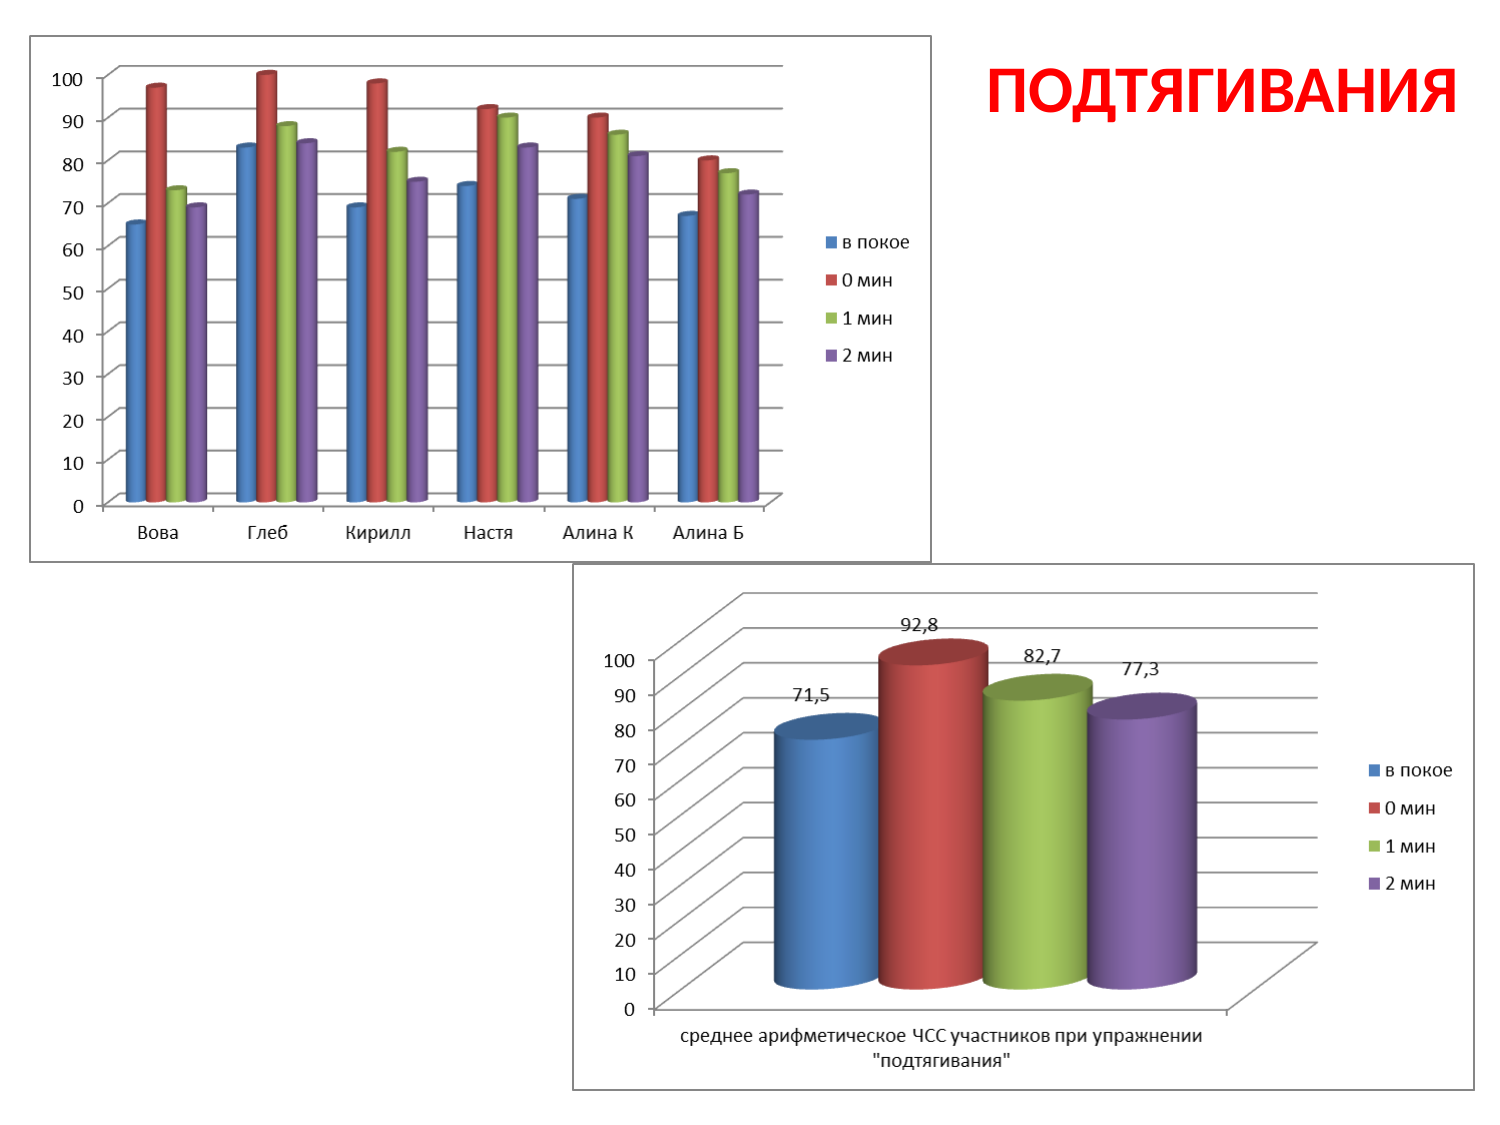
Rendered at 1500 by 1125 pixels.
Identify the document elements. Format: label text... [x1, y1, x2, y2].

picture [29, 35, 1476, 1092]
text_box ПОДТЯГИВАНИЯ [971, 38, 1475, 133]
